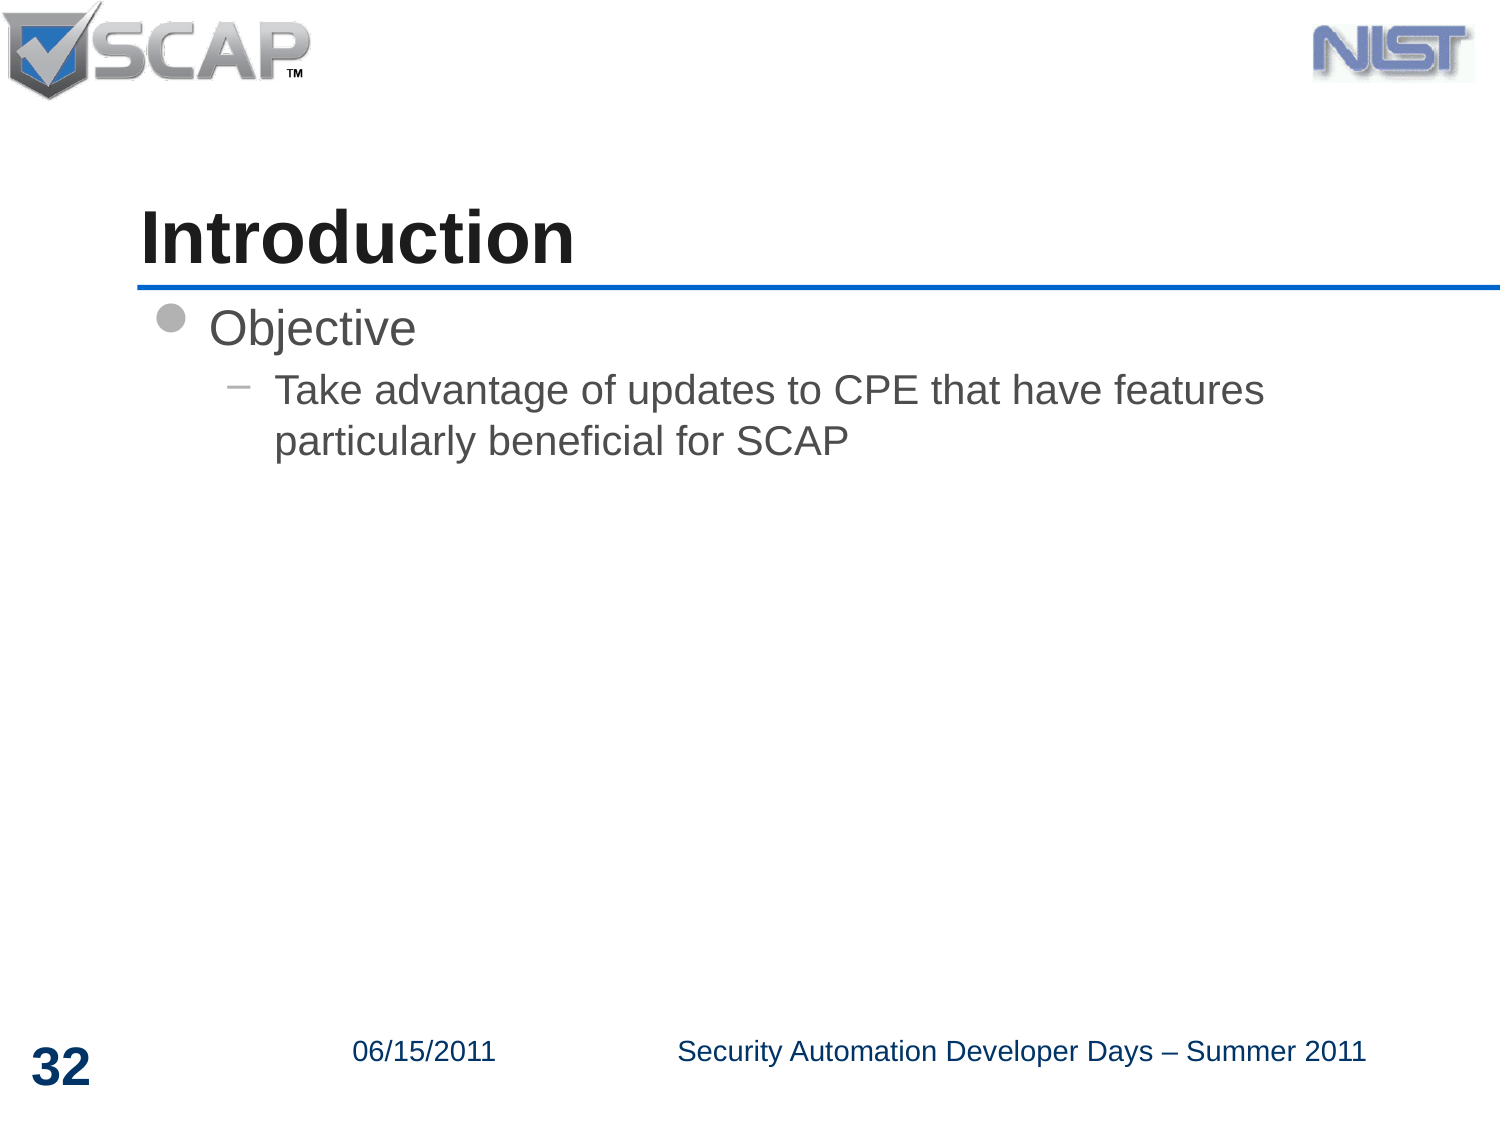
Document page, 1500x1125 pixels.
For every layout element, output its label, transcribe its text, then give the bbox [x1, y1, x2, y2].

title Introduction [124, 99, 1426, 288]
footer Security Automation Developer Days – Summer 2011 [662, 1025, 1426, 1103]
slide_number 32 [13, 1023, 111, 1105]
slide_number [337, 1025, 662, 1103]
list Objective Take advantage of updates to CPE that have features particularly beneficial for SCAP [137, 287, 1400, 1026]
picture [1312, 24, 1475, 83]
picture [0, 0, 313, 103]
